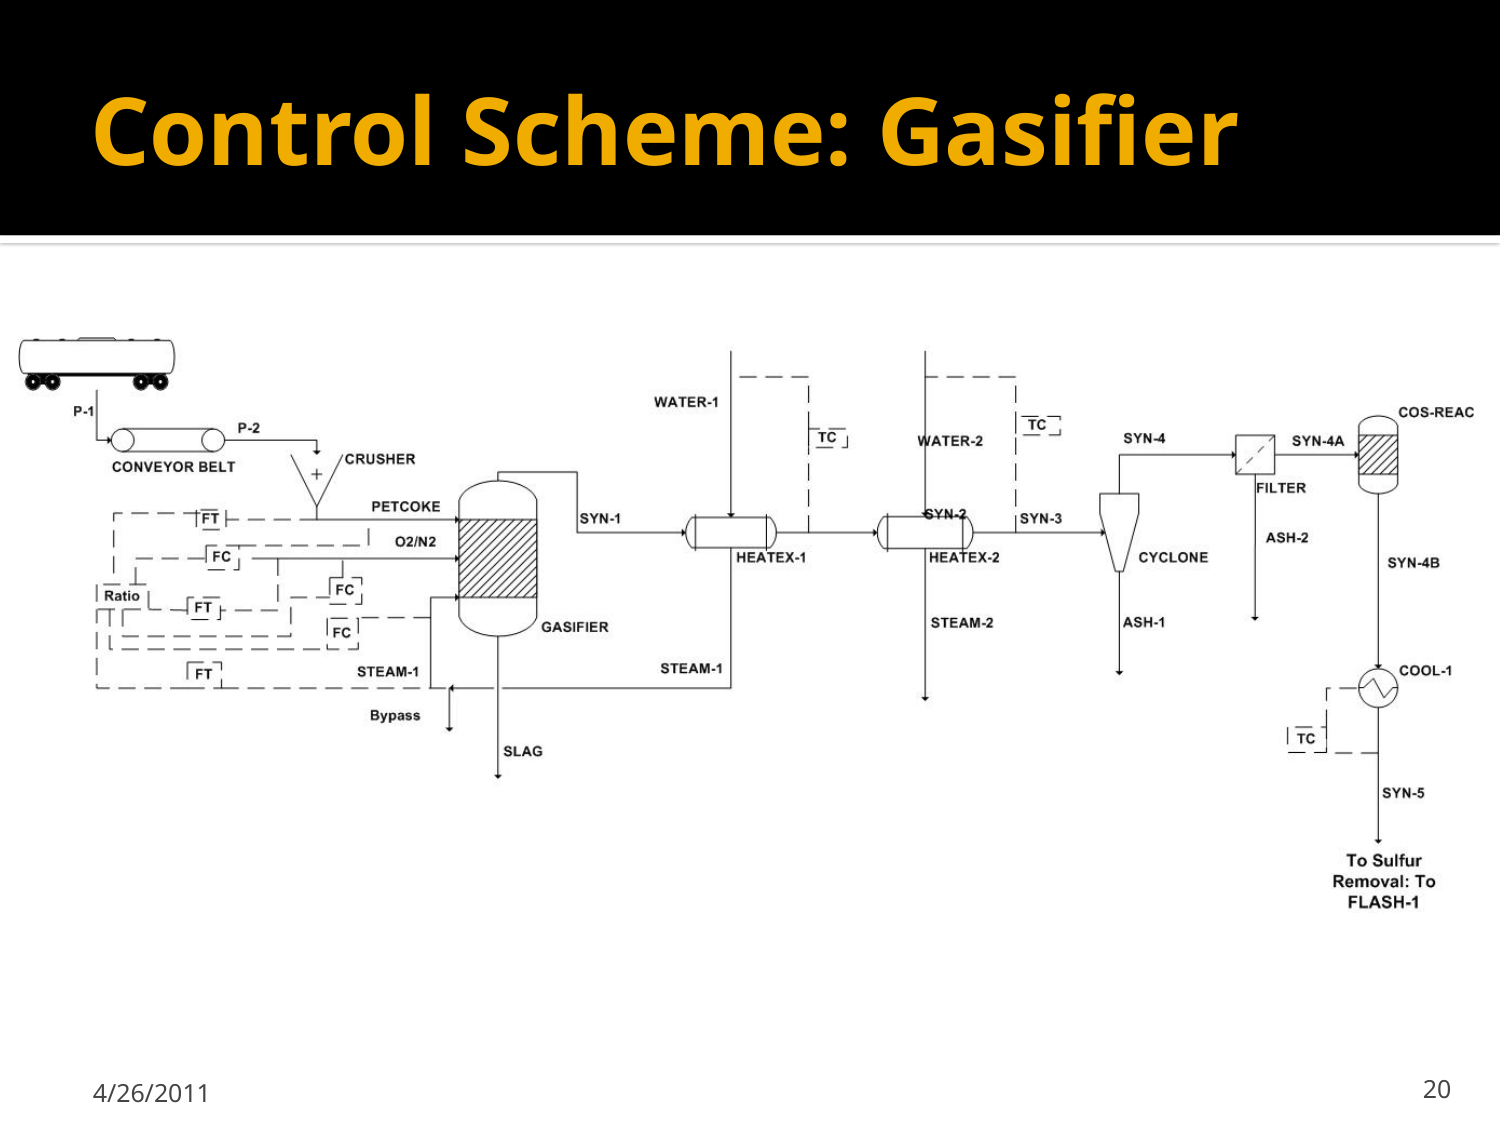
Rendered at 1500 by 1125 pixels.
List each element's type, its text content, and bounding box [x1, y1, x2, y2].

title Control Scheme: Gasifier [75, 25, 1425, 231]
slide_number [75, 1062, 425, 1108]
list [18, 337, 1475, 913]
slide_number 20 [1345, 1062, 1467, 1108]
